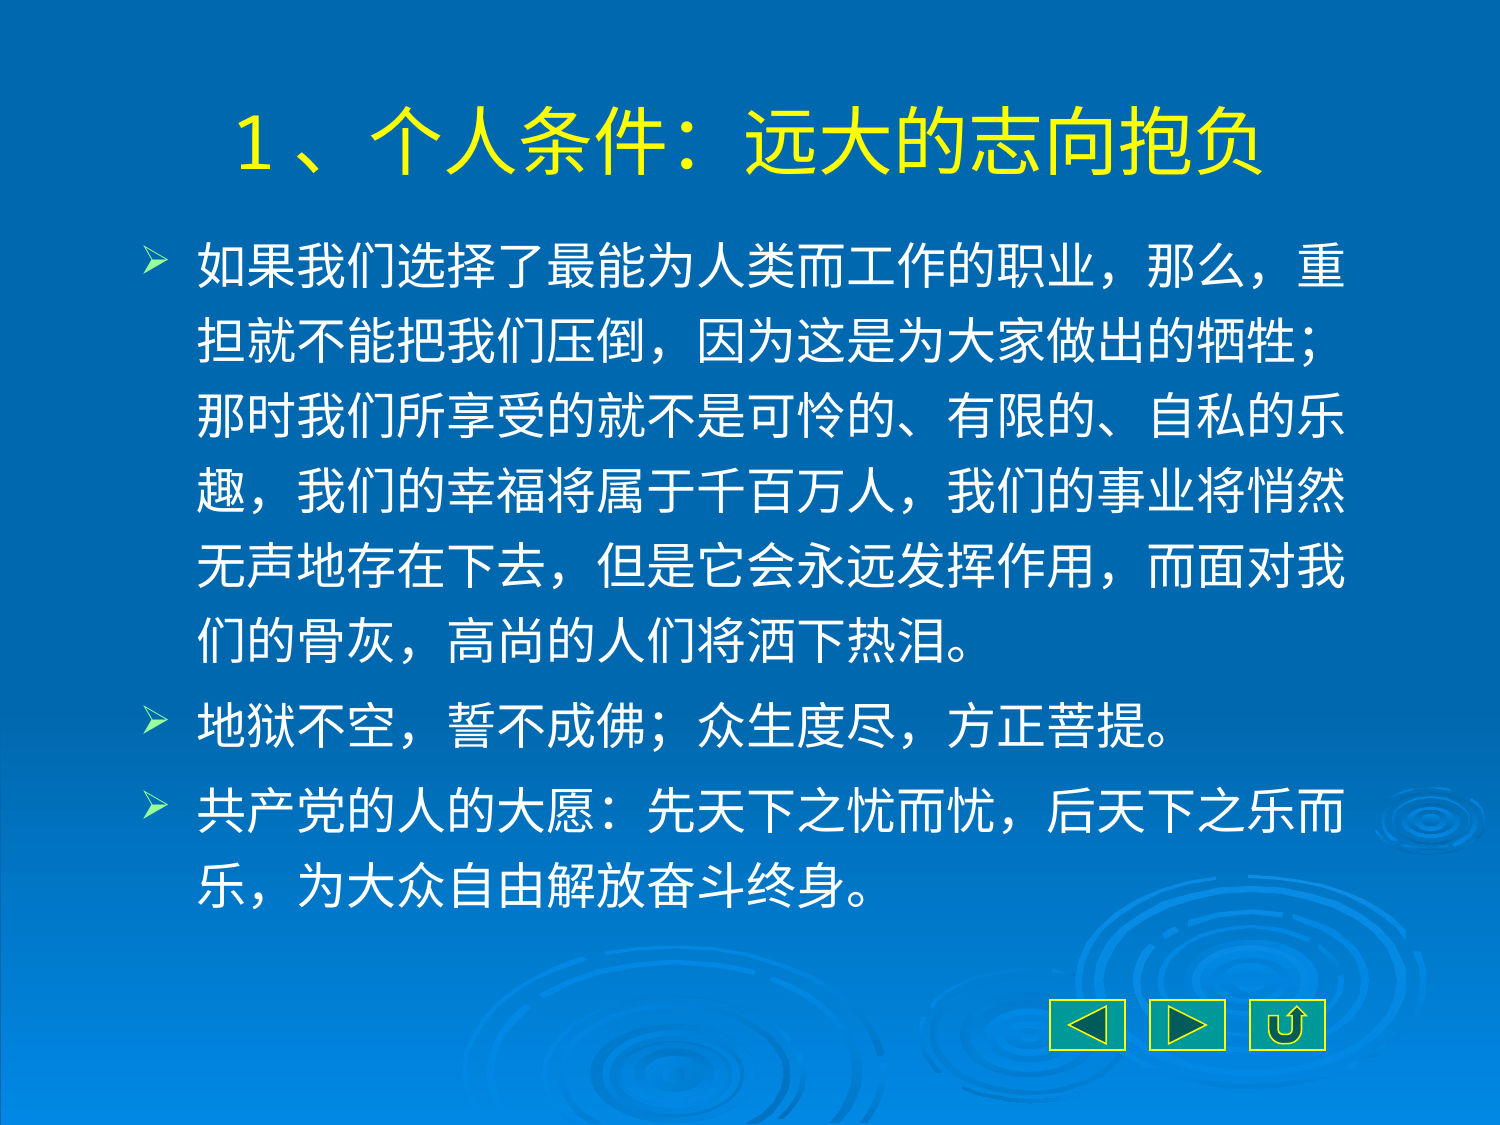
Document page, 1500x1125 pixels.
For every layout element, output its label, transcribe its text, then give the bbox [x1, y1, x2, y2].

text_box [1249, 999, 1325, 1051]
text_box [1149, 999, 1225, 1051]
text_box [1049, 999, 1125, 1051]
title 1、个人条件：远大的志向抱负 [74, 45, 1426, 233]
list 如果我们选择了最能为人类而工作的职业，那么，重担就不能把我们压倒，因为这是为大家做出的牺牲；那时我们所享受的就不是可怜的、有限的、自私的乐趣，我们的幸福将属于千百万人，我们的事业将悄然无声地存在下去，但是它会永远发挥作用，而面对我们的骨灰，高尚的人们将洒下热泪。 地狱不空，誓不成佛；众生度尽，方正菩提。 共产党的人的大愿：先天下之忧而忧，后天下之乐而乐，为大众自由解放奋斗终身。 [124, 212, 1376, 976]
